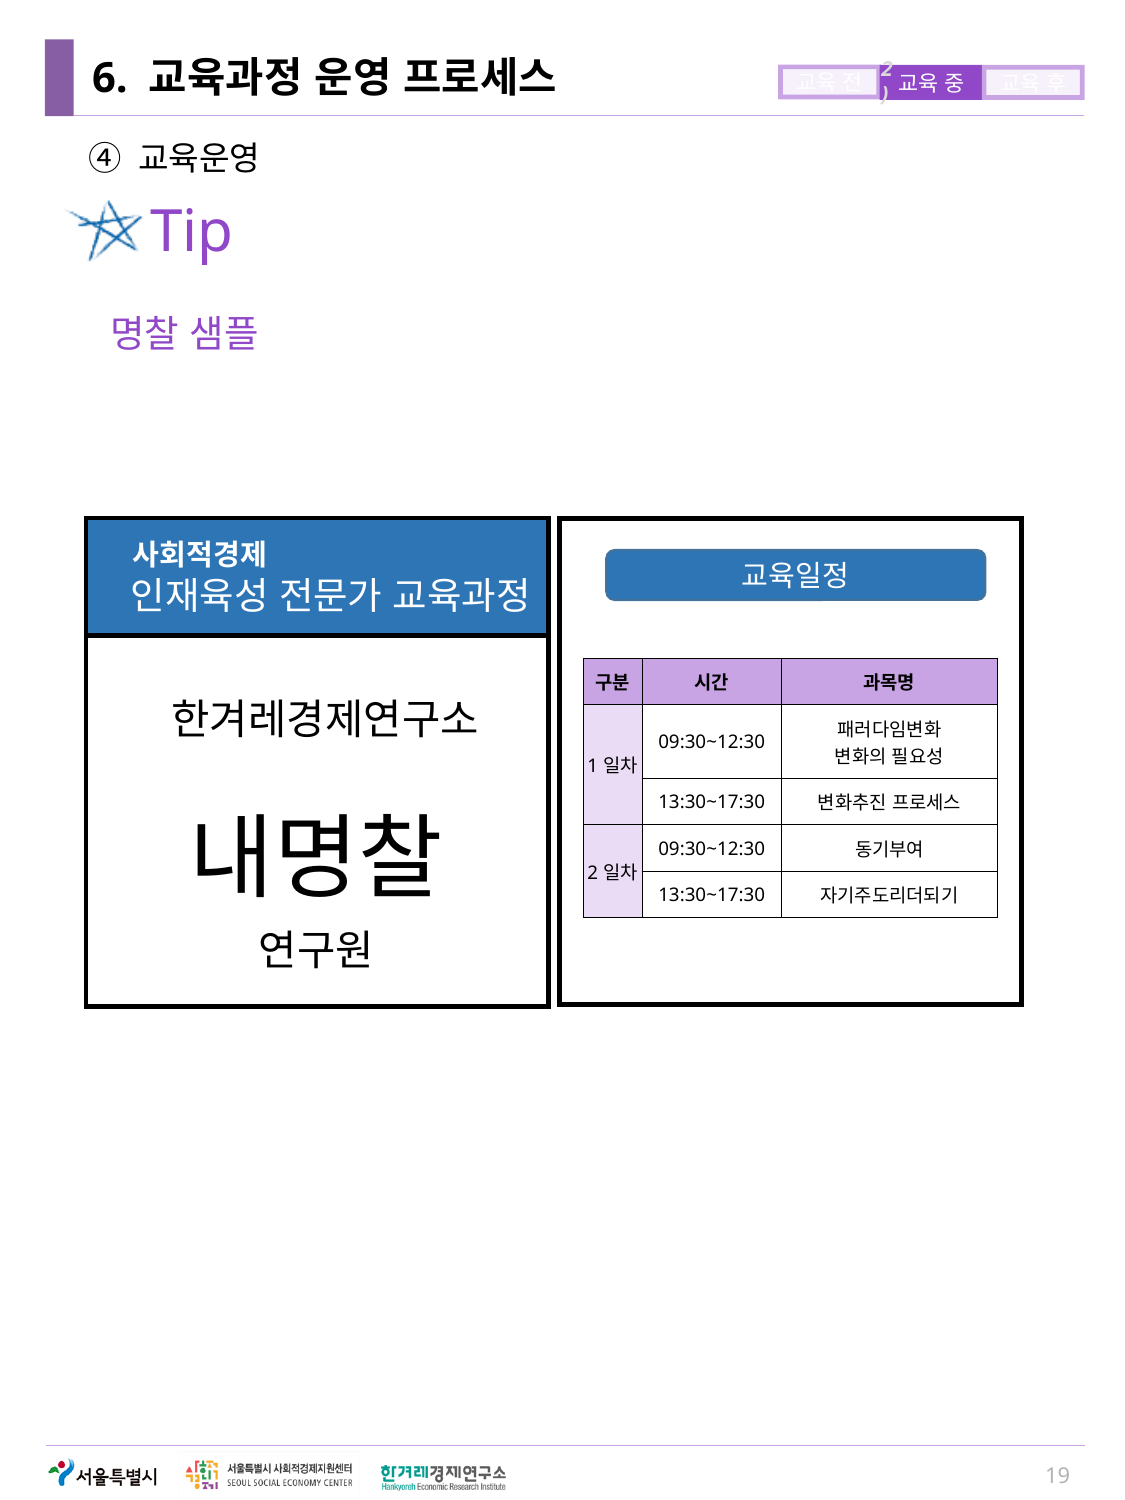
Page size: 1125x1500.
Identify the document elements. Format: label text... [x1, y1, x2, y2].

table_cell 09:30~12:30 [643, 705, 781, 778]
table_cell 동기부여 [782, 825, 997, 871]
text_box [780, 55, 1083, 98]
text_box 내명찰 연구원 [114, 758, 519, 981]
text_box 명찰 샘플 [95, 289, 799, 363]
title 6. 교육과정 운영 프로세스 [77, 49, 1034, 110]
table_cell 2일차 [584, 825, 642, 917]
table_cell 자기주도리더되기 [782, 872, 997, 917]
text_box [85, 636, 549, 1007]
table_cell 1일차 [584, 705, 642, 824]
table_header 시간 [643, 659, 781, 704]
table_header 구분 [584, 659, 642, 704]
picture [178, 1451, 360, 1499]
text_box [558, 518, 1023, 1006]
table_cell 13:30~17:30 [643, 872, 781, 917]
text_box 사회적경제 인재육성 전문가 교육과정 [85, 517, 549, 636]
table_cell 09:30~12:30 [643, 825, 781, 871]
picture [48, 1457, 157, 1486]
slide_number 19 [832, 1436, 1086, 1500]
text_box ④ 교육운영 [73, 130, 285, 185]
table_header 과목명 [782, 659, 997, 704]
table_cell 패러다임변화 변화의 필요성 [782, 705, 997, 778]
text_box 한겨레경제연구소 [154, 670, 497, 751]
table_cell 변화추진 프로세스 [782, 779, 997, 824]
table_cell 13:30~17:30 [643, 779, 781, 824]
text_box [58, 185, 360, 272]
picture [381, 1465, 506, 1491]
text_box 교육일정 [605, 548, 987, 602]
